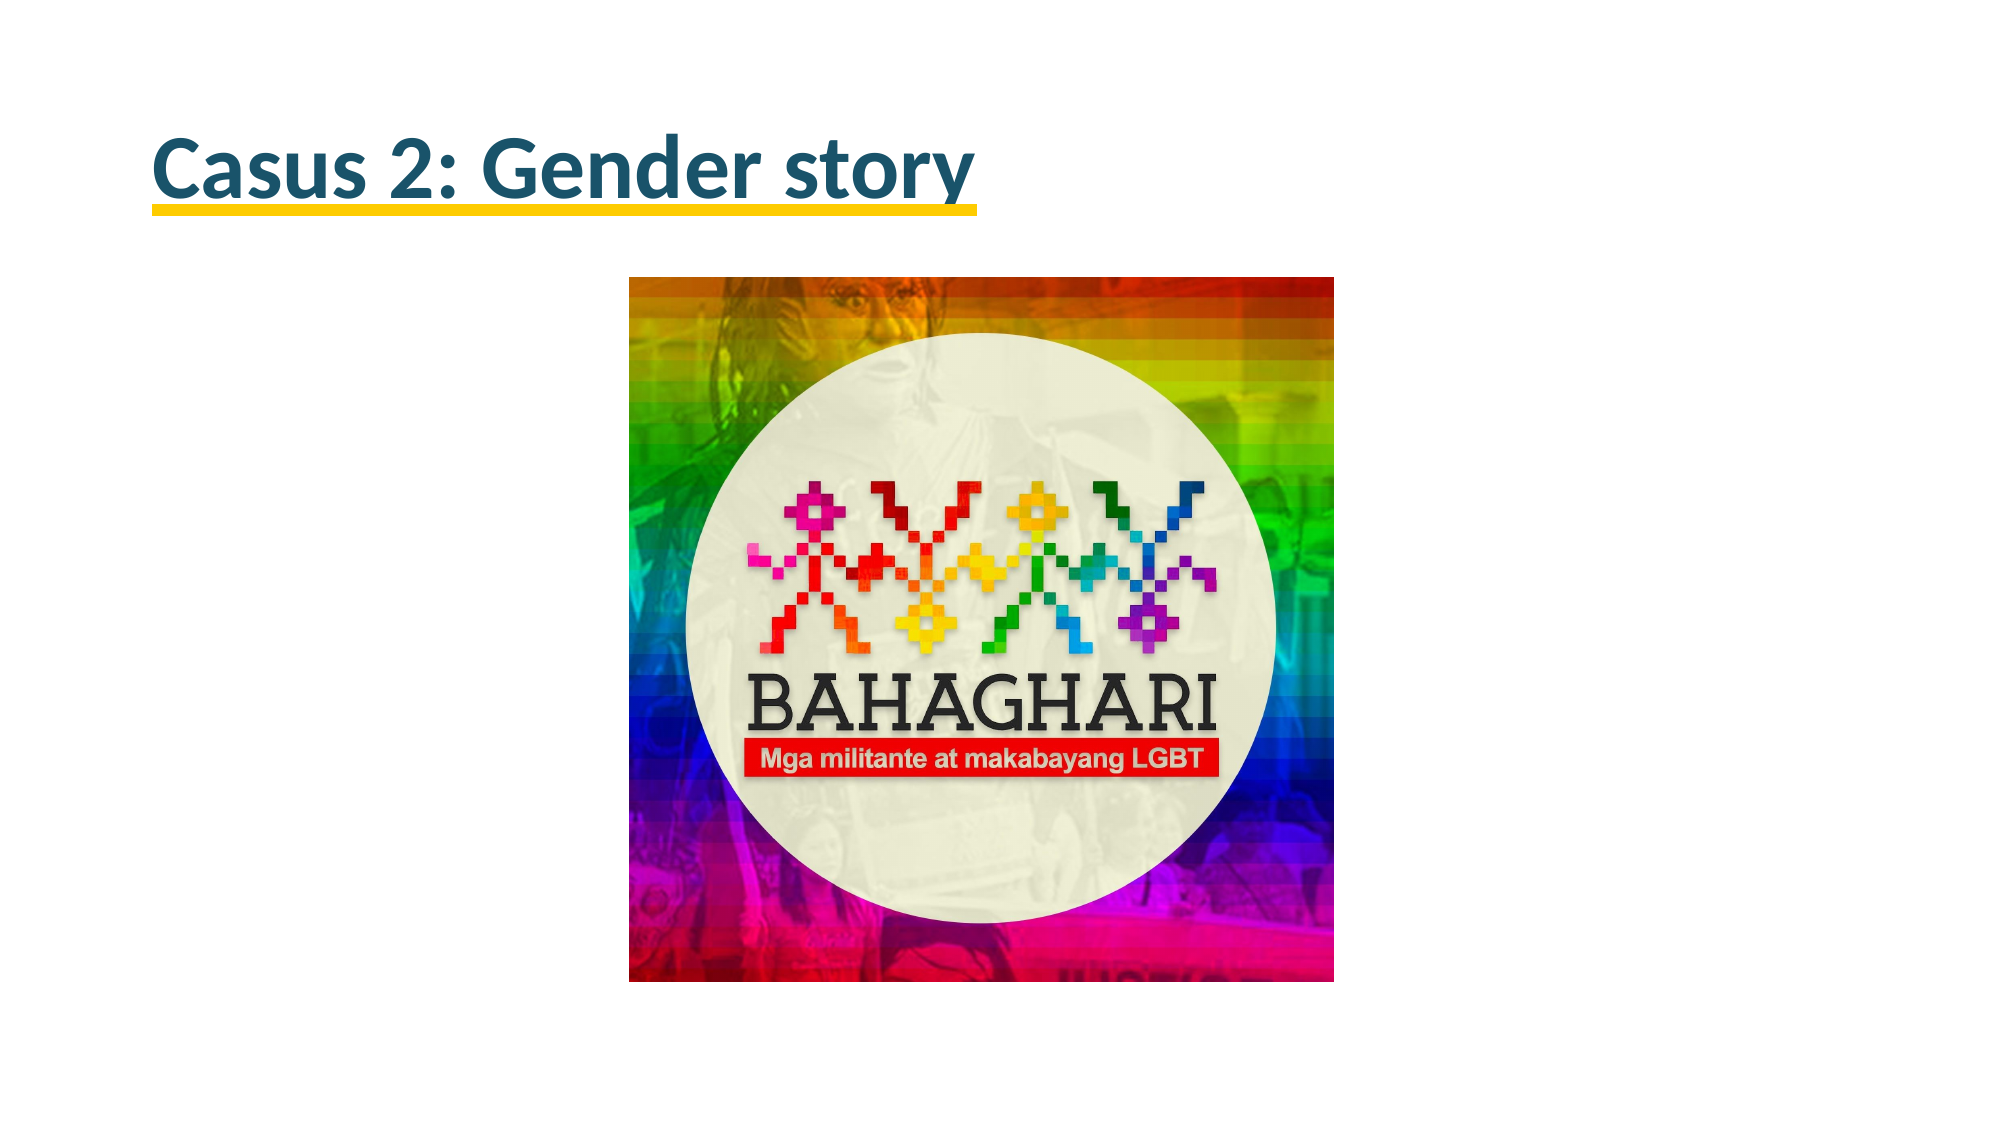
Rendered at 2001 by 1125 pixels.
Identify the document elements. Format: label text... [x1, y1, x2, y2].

picture [629, 277, 1334, 982]
title Casus 2: Gender story [137, 59, 1863, 278]
